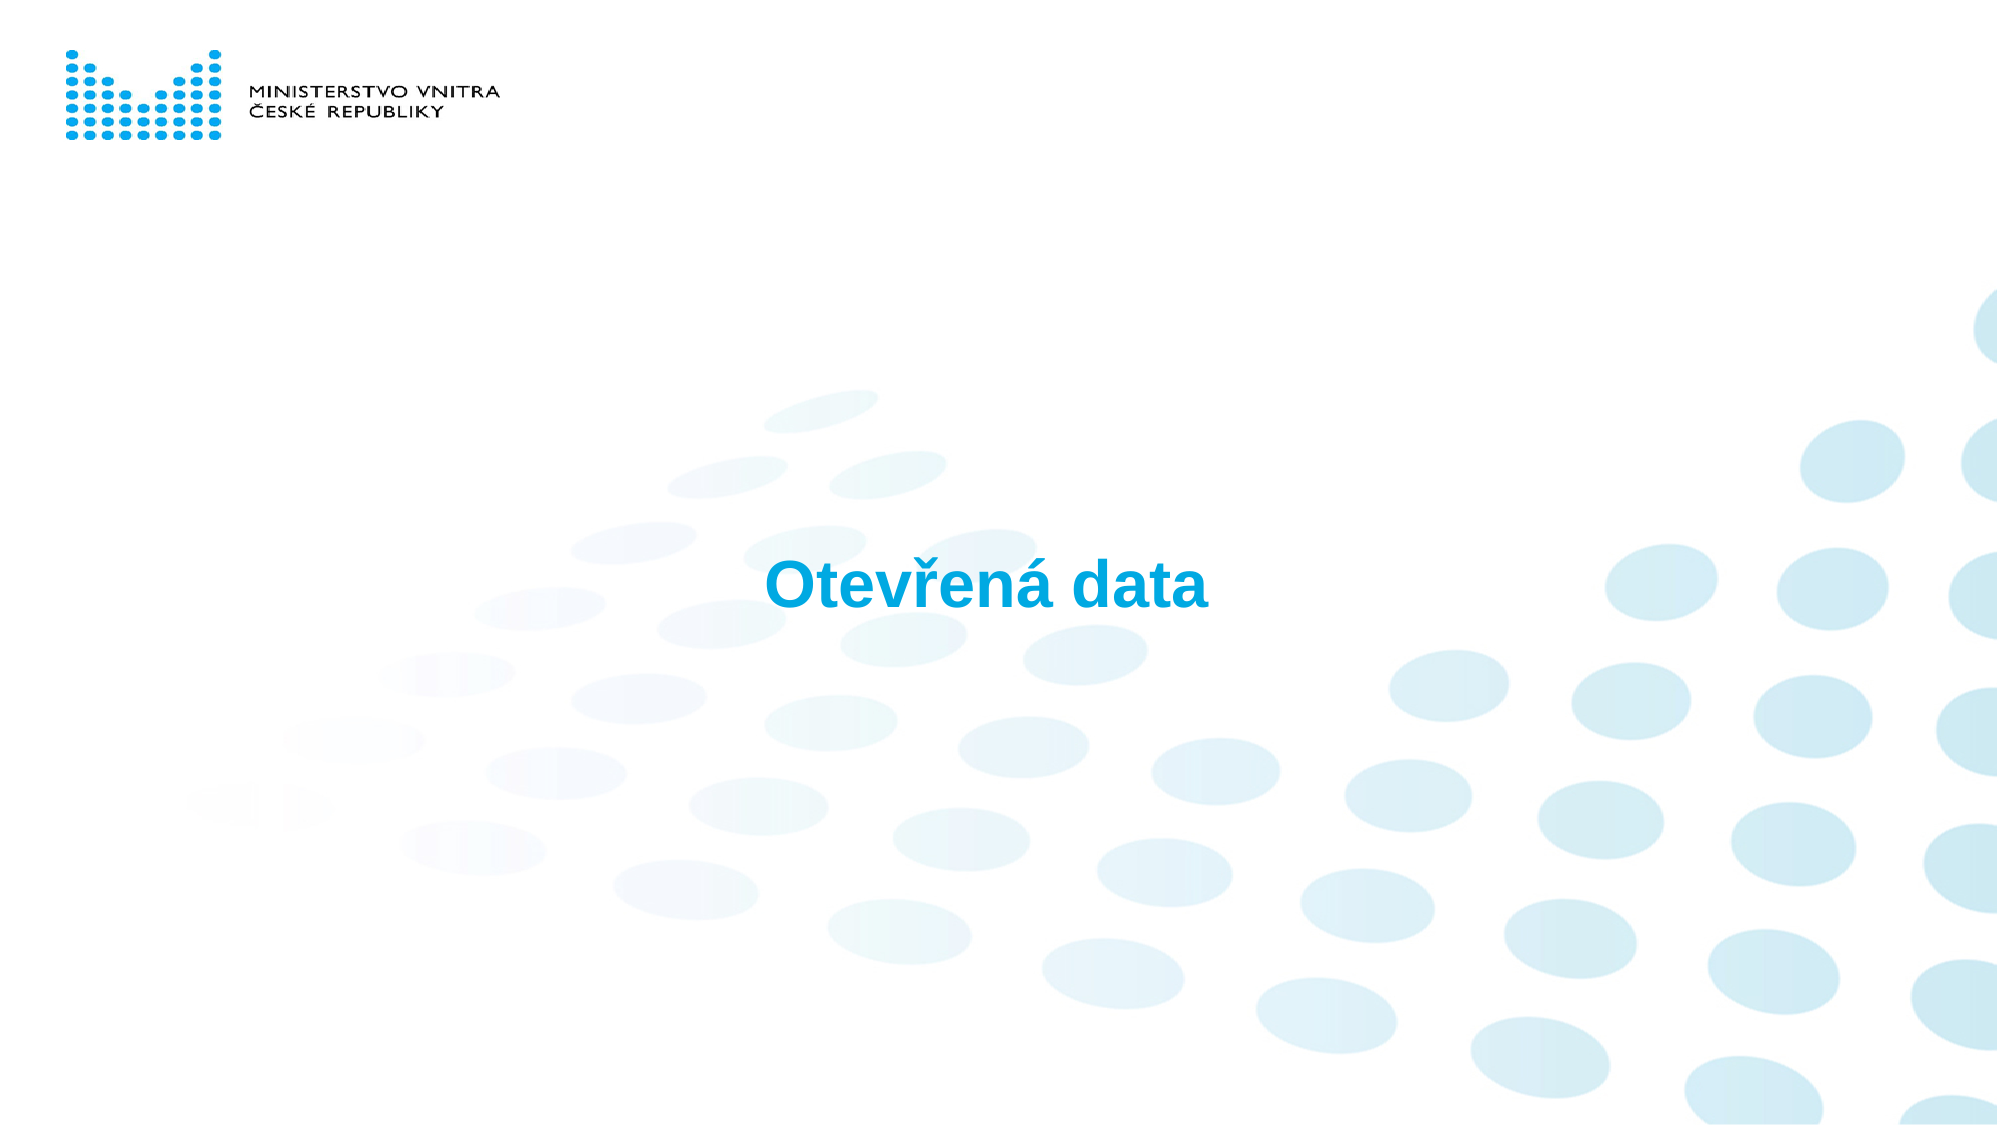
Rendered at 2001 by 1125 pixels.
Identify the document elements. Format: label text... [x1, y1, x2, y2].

title Otevřená data [91, 418, 1882, 744]
picture [0, 0, 2000, 1125]
